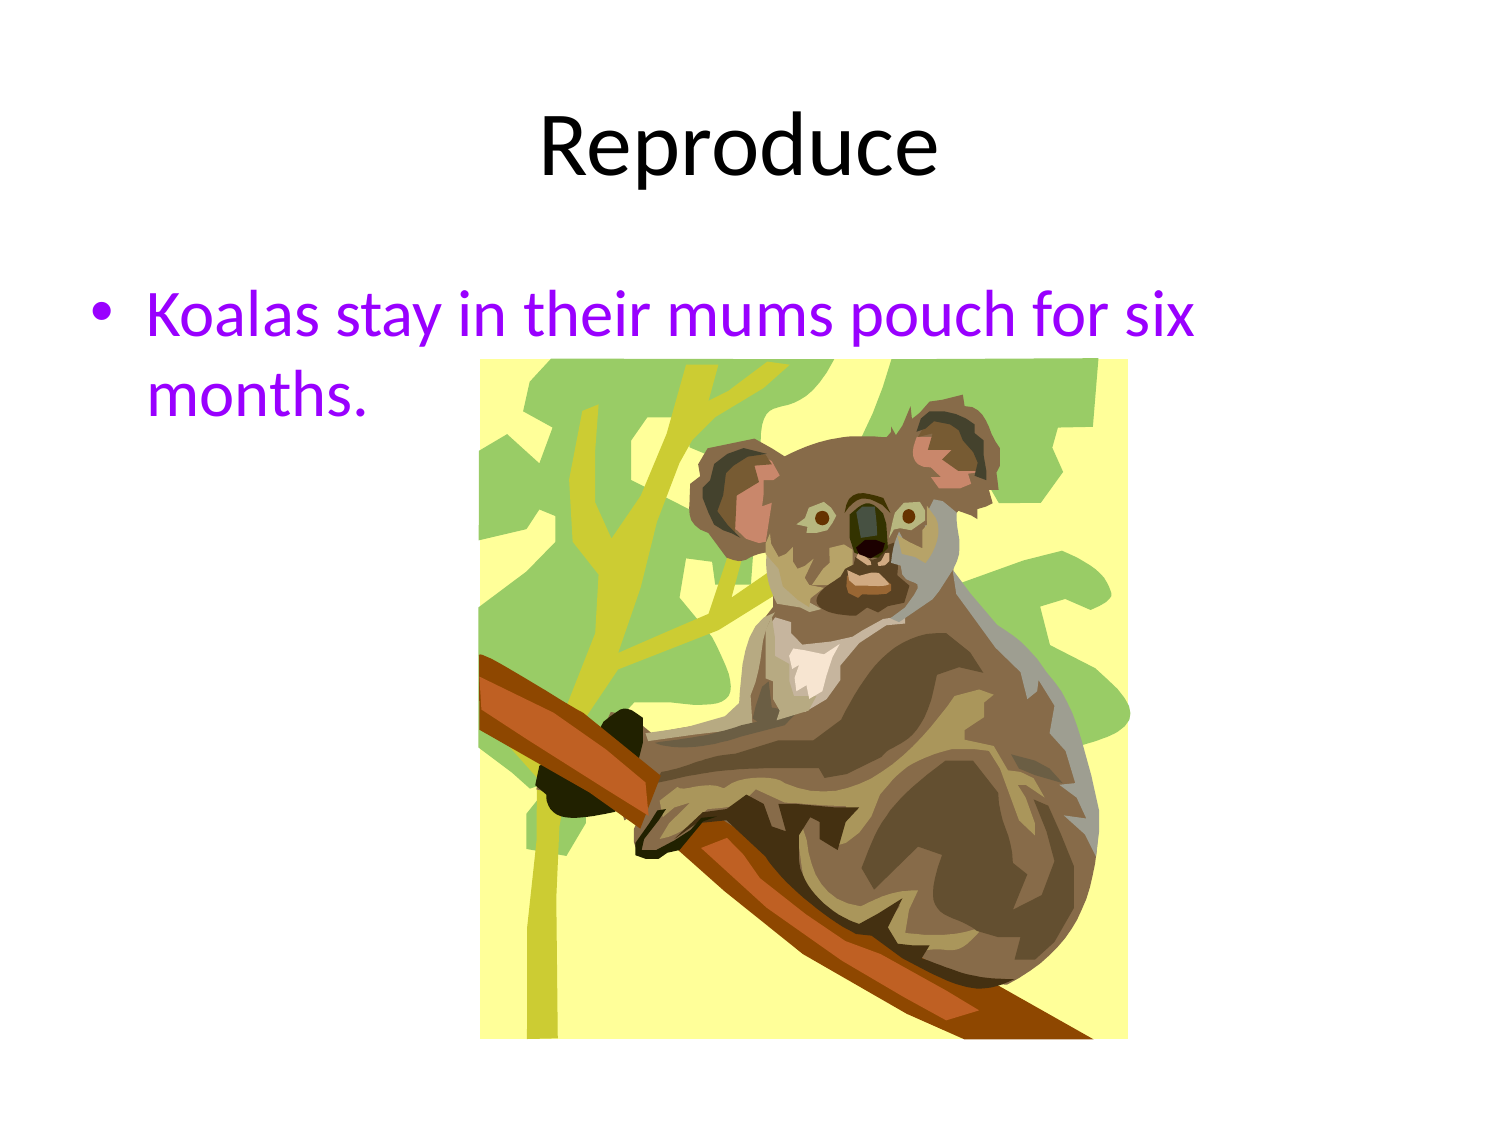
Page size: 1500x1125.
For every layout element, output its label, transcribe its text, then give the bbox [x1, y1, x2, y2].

title Reproduce [75, 45, 1425, 233]
picture [478, 357, 1142, 1040]
list Koalas stay in their mums pouch for six months. [75, 262, 1425, 1005]
